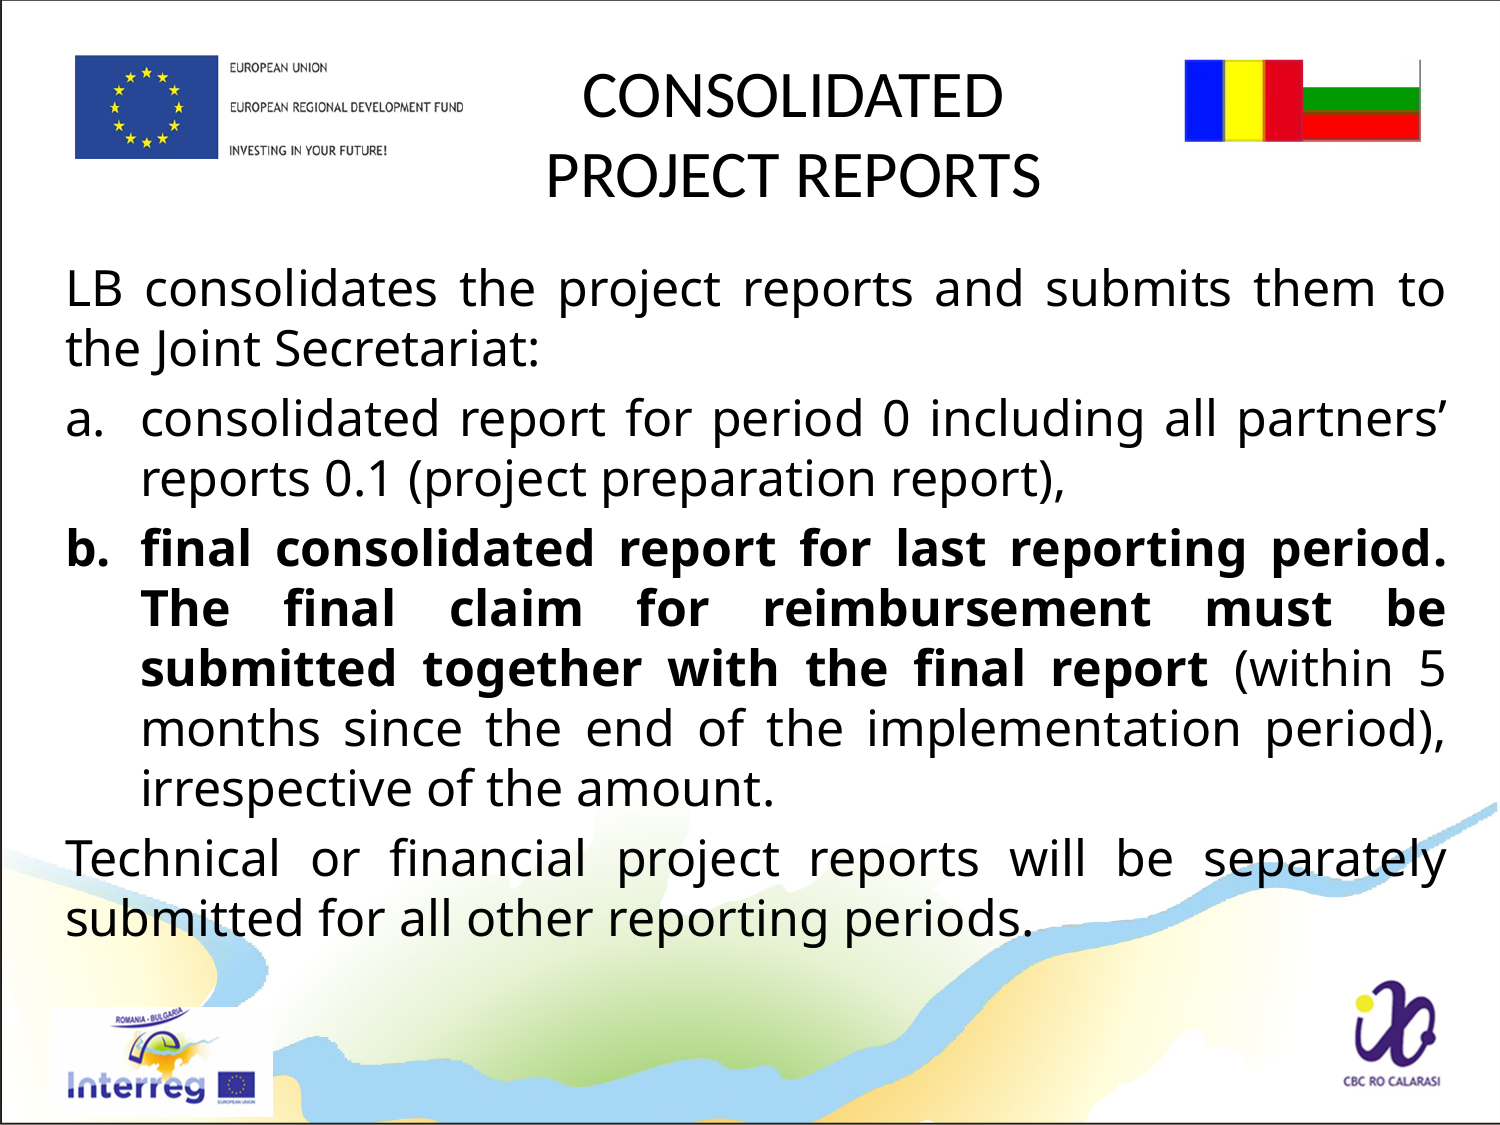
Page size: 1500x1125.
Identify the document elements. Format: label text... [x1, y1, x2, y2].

title CONSOLIDATED PROJECT REPORTS [424, 37, 1163, 226]
picture [0, 0, 1500, 1125]
list LB consolidates the project reports and submits them to the Joint Secretariat: consolidated report for period 0 including all partners’ reports 0.1 (project preparation report), final consolidated report for last reporting period. The final claim for reimbursement must be submitted together with the final report (within 5 months since the end of the implementation period), irrespective of the amount. Technical or financial project reports will be separately submitted for all other reporting periods. [49, 248, 1463, 1037]
